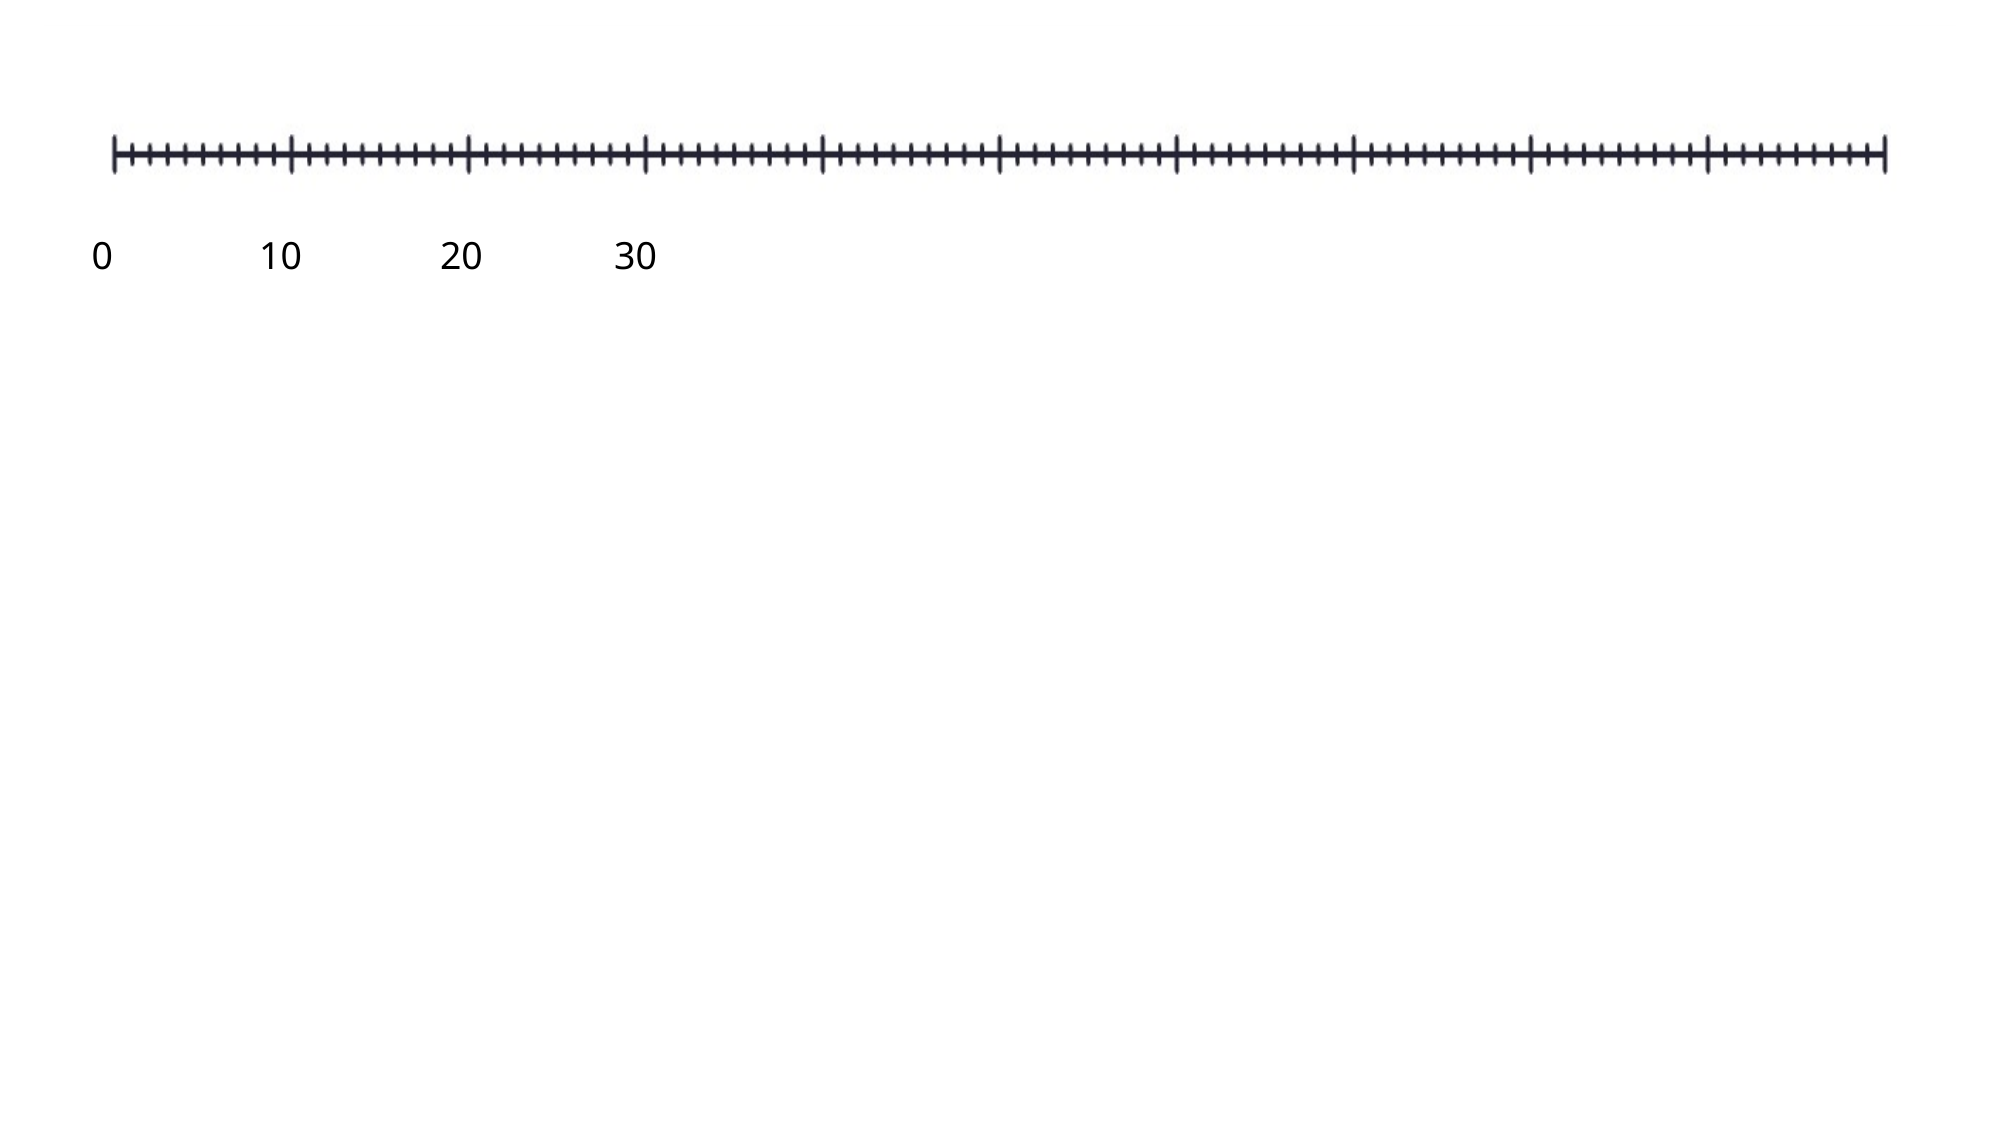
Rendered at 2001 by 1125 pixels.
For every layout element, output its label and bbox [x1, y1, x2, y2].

picture [43, 23, 1956, 287]
